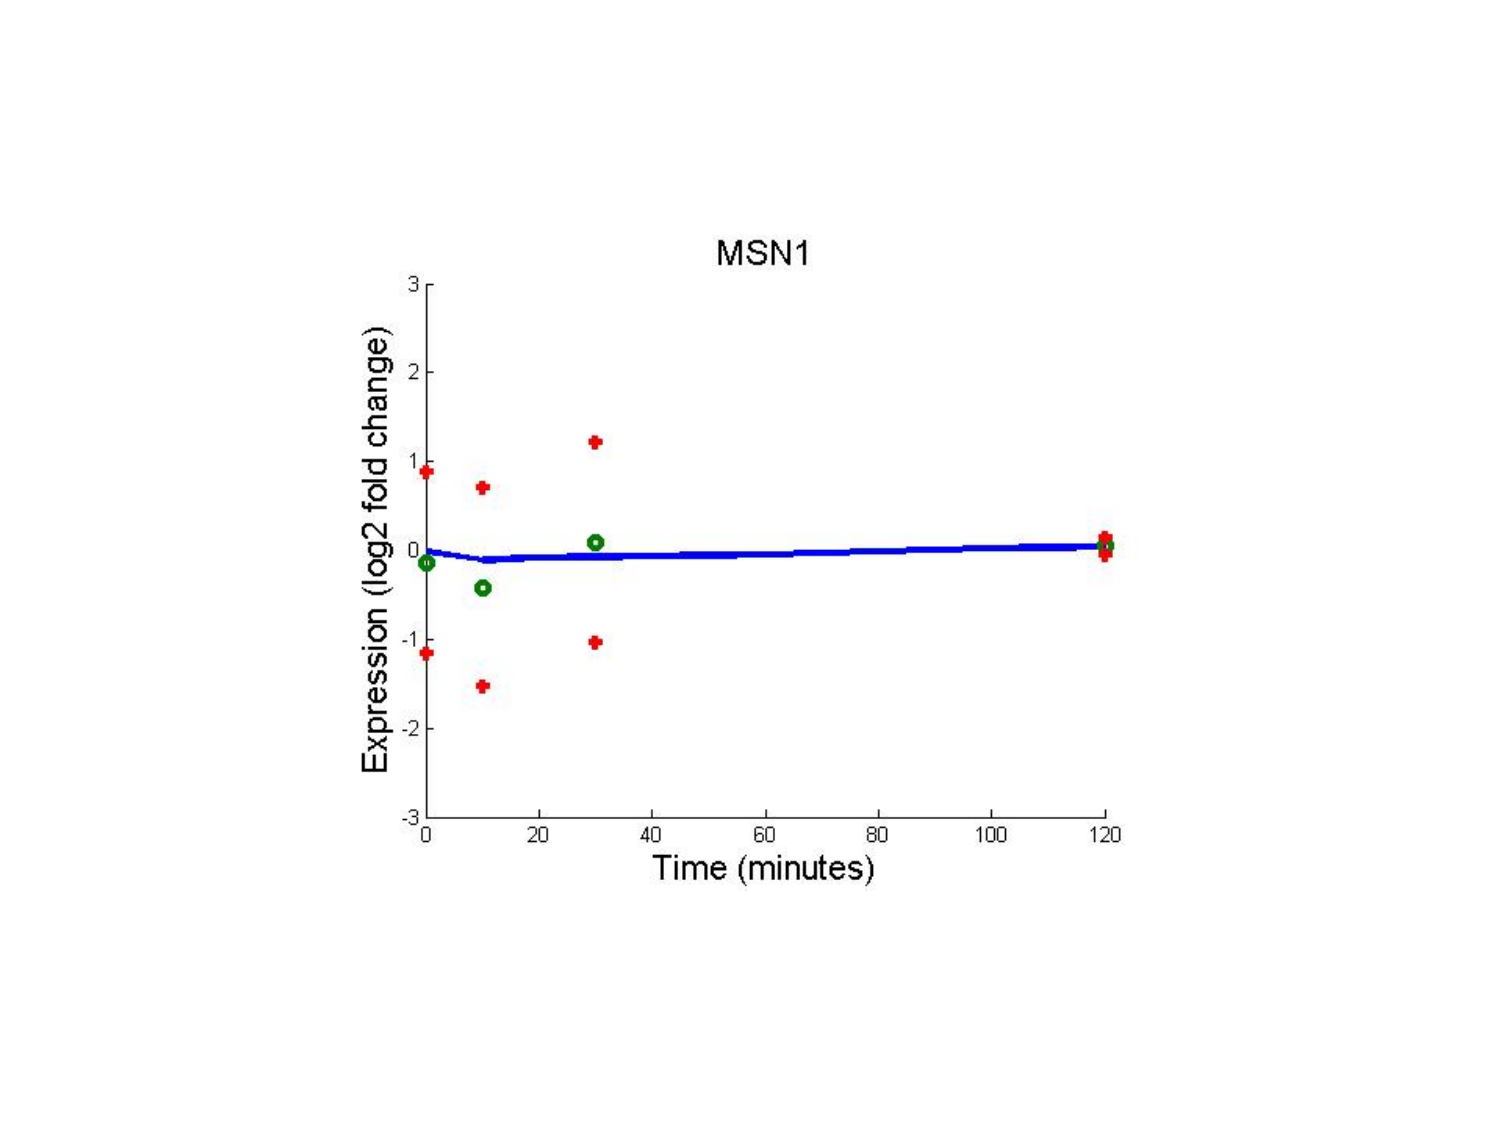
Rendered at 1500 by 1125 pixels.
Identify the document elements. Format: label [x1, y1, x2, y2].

picture [312, 234, 1188, 891]
